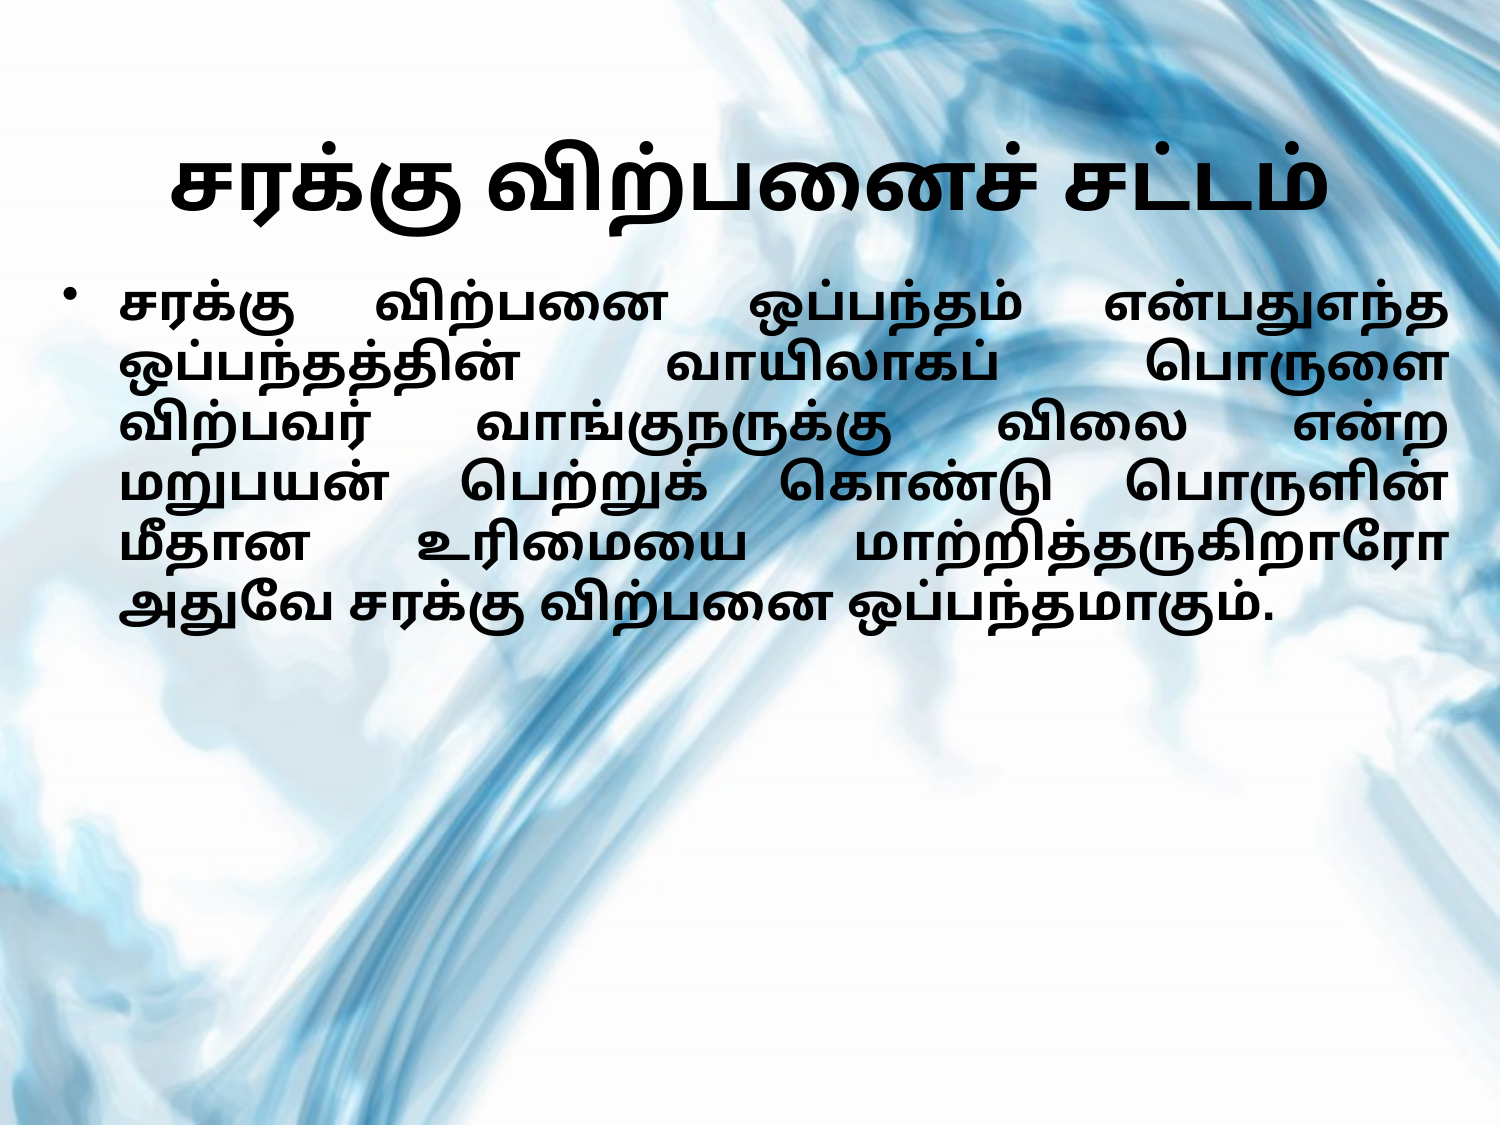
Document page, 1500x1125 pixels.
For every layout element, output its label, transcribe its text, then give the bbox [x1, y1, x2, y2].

picture [0, 0, 1500, 1125]
title சரக்கு விற்பனைச் சட்டம் [74, 98, 1426, 257]
list சரக்கு விற்பனை ஒப்பந்தம் என்பதுஎந்த ஒப்பந்தத்தின் வாயிலாகப் பொருளை விற்பவர் வாங்குநருக்கு விலை என்ற மறுபயன் பெற்றுக் கொண்டு பொருளின் மீதான உரிமையை மாற்றித்தருகிறாரோ அதுவே சரக்கு விற்பனை ஒப்பந்தமாகும். [46, 262, 1466, 973]
